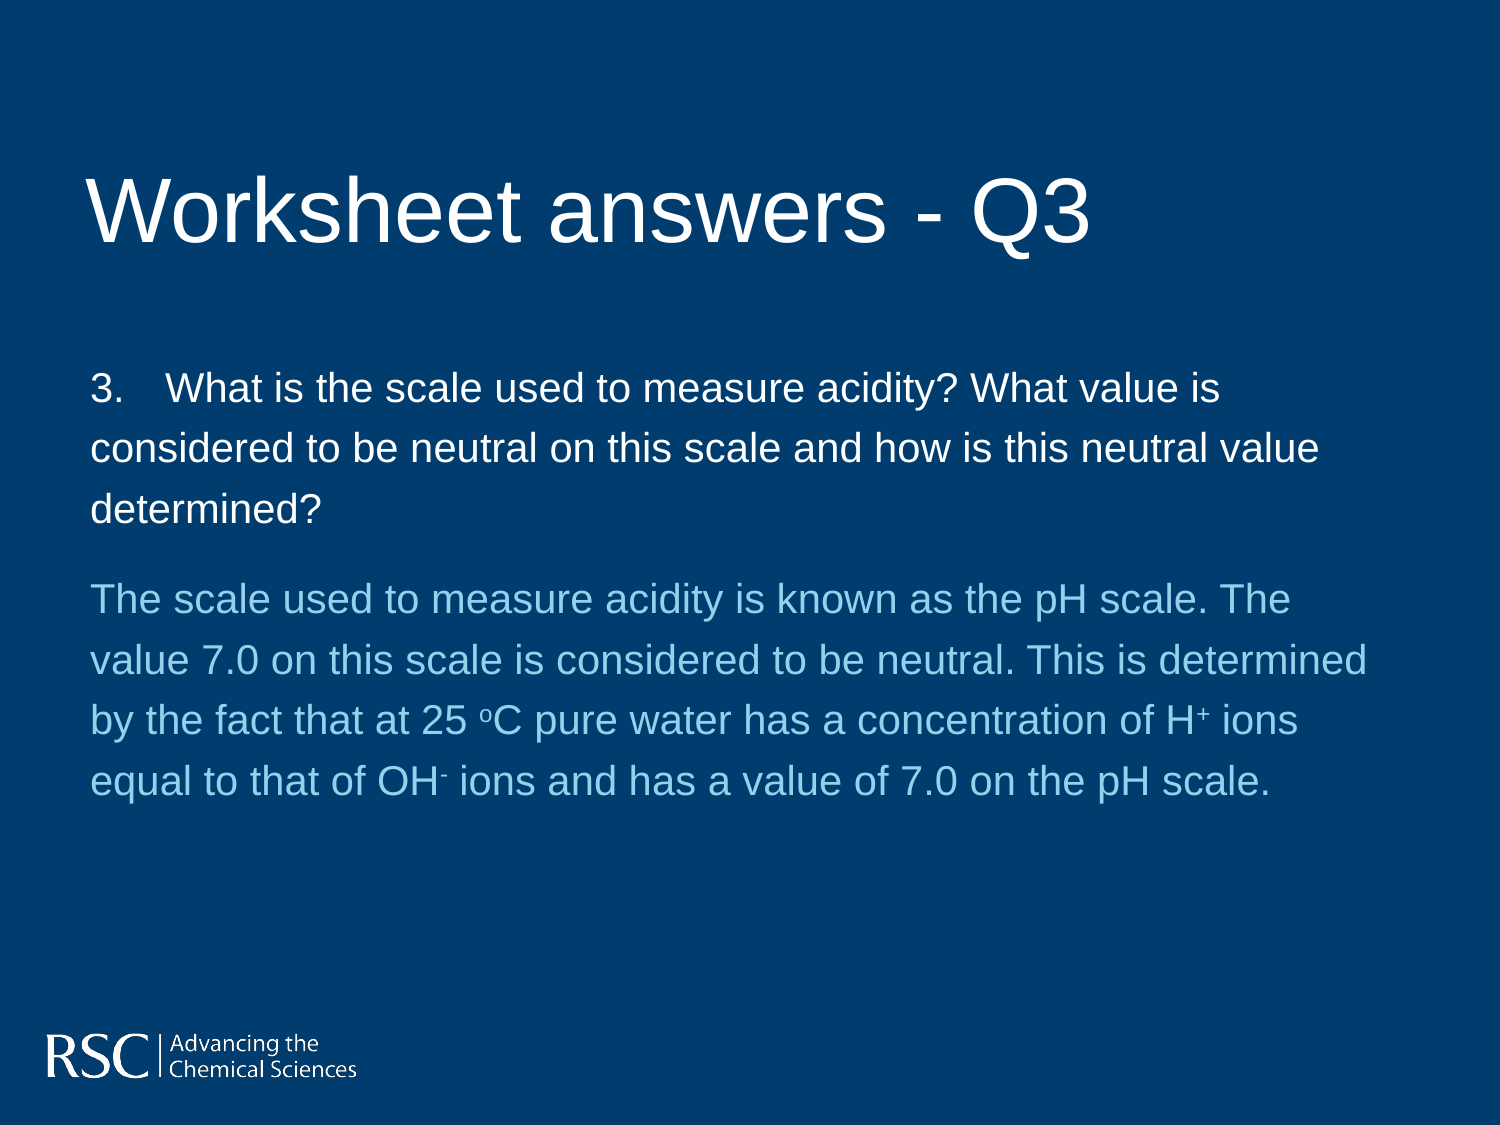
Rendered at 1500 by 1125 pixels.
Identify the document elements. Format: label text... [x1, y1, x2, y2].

text_box What is the scale used to measure acidity? What value is considered to be neutral on this scale and how is this neutral value determined? The scale used to measure acidity is known as the pH scale. The value 7.0 on this scale is considered to be neutral. This is determined by the fact that at 25 oC pure water has a concentration of H+ ions equal to that of OH- ions and has a value of 7.0 on the pH scale. [74, 292, 1425, 1005]
picture [42, 1028, 362, 1082]
text_box Worksheet answers - Q3 [70, 143, 1196, 268]
